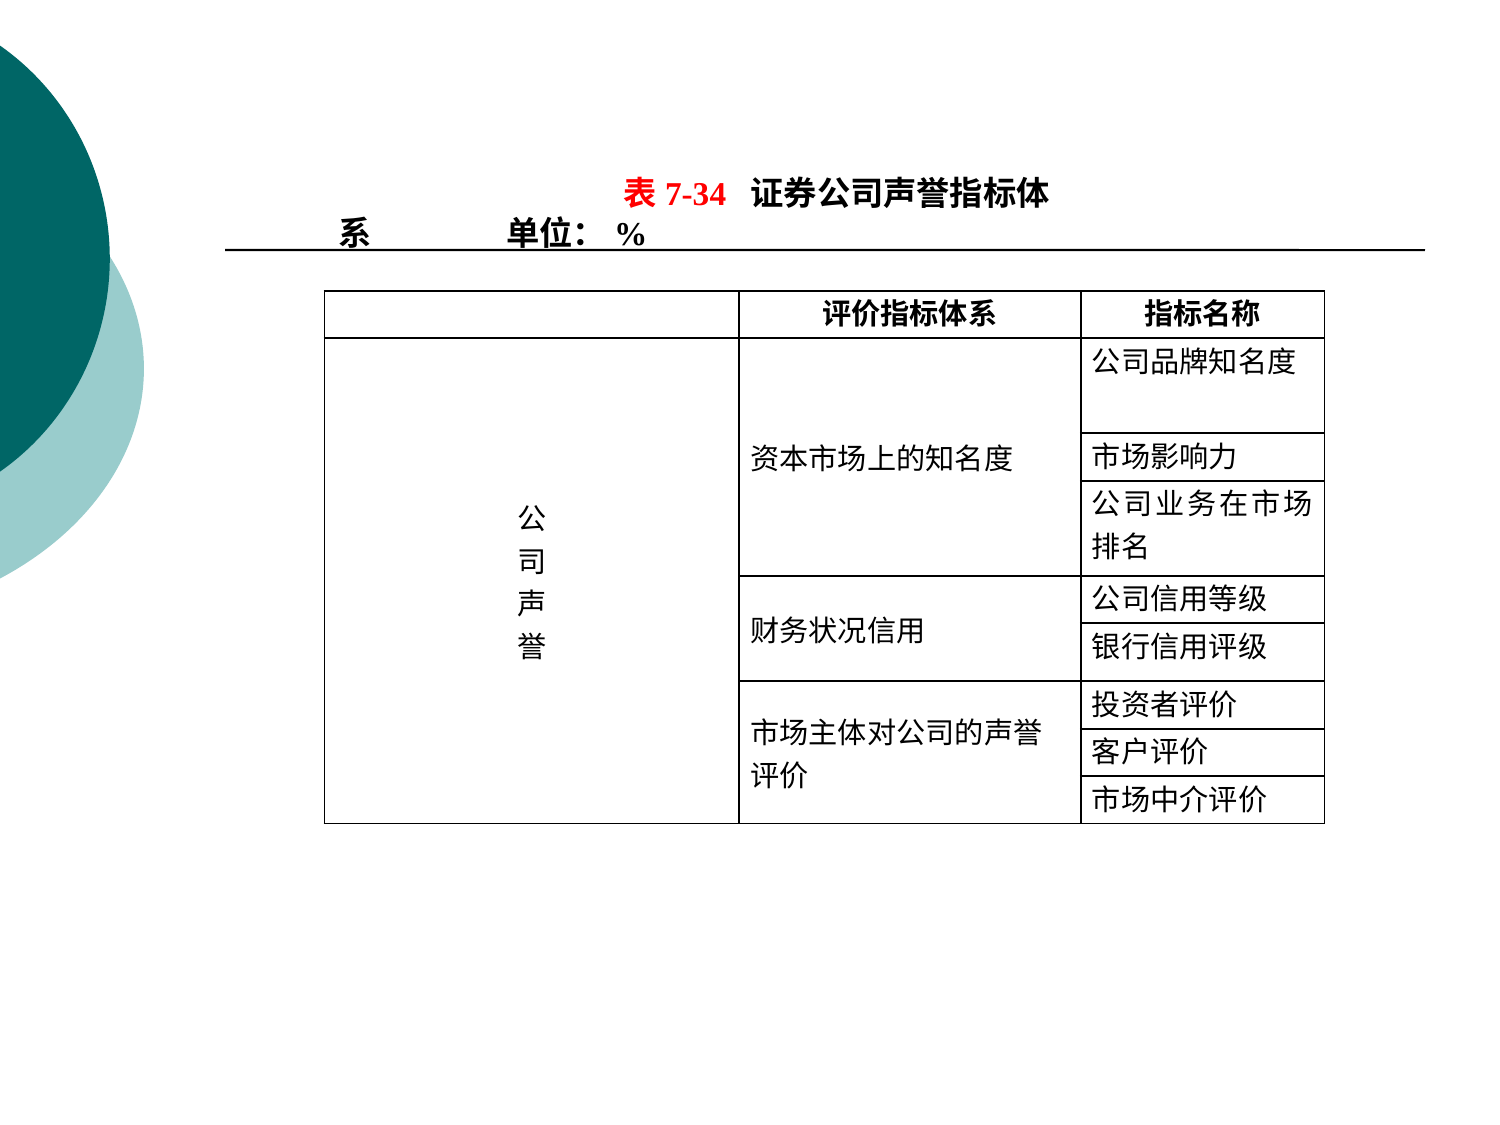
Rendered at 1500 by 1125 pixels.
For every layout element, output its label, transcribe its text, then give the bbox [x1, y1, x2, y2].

table_cell 公司品牌知名度 [1082, 339, 1324, 432]
table_cell 资本市场上的知名度 [740, 339, 1080, 575]
text_box 表7-34 证券公司声誉指标体系 单位：% [323, 185, 1089, 240]
table_cell 财务状况信用 [740, 577, 1080, 680]
table_cell 公 司 声 誉 [325, 339, 738, 823]
table_header 指标名称 [1082, 292, 1324, 337]
table_cell 客户评价 [1082, 730, 1324, 775]
table_cell 投资者评价 [1082, 682, 1324, 728]
table_cell 公司信用等级 [1082, 577, 1324, 622]
table_cell 市场影响力 [1082, 434, 1324, 480]
table_header 评价指标体系 [740, 292, 1080, 337]
table_cell 公司业务在市场排名 [1082, 482, 1324, 575]
table_header [325, 292, 738, 337]
table_cell 市场中介评价 [1082, 777, 1324, 823]
table_cell 市场主体对公司的声誉 评价 [740, 682, 1080, 823]
table_cell 银行信用评级 [1082, 624, 1324, 680]
